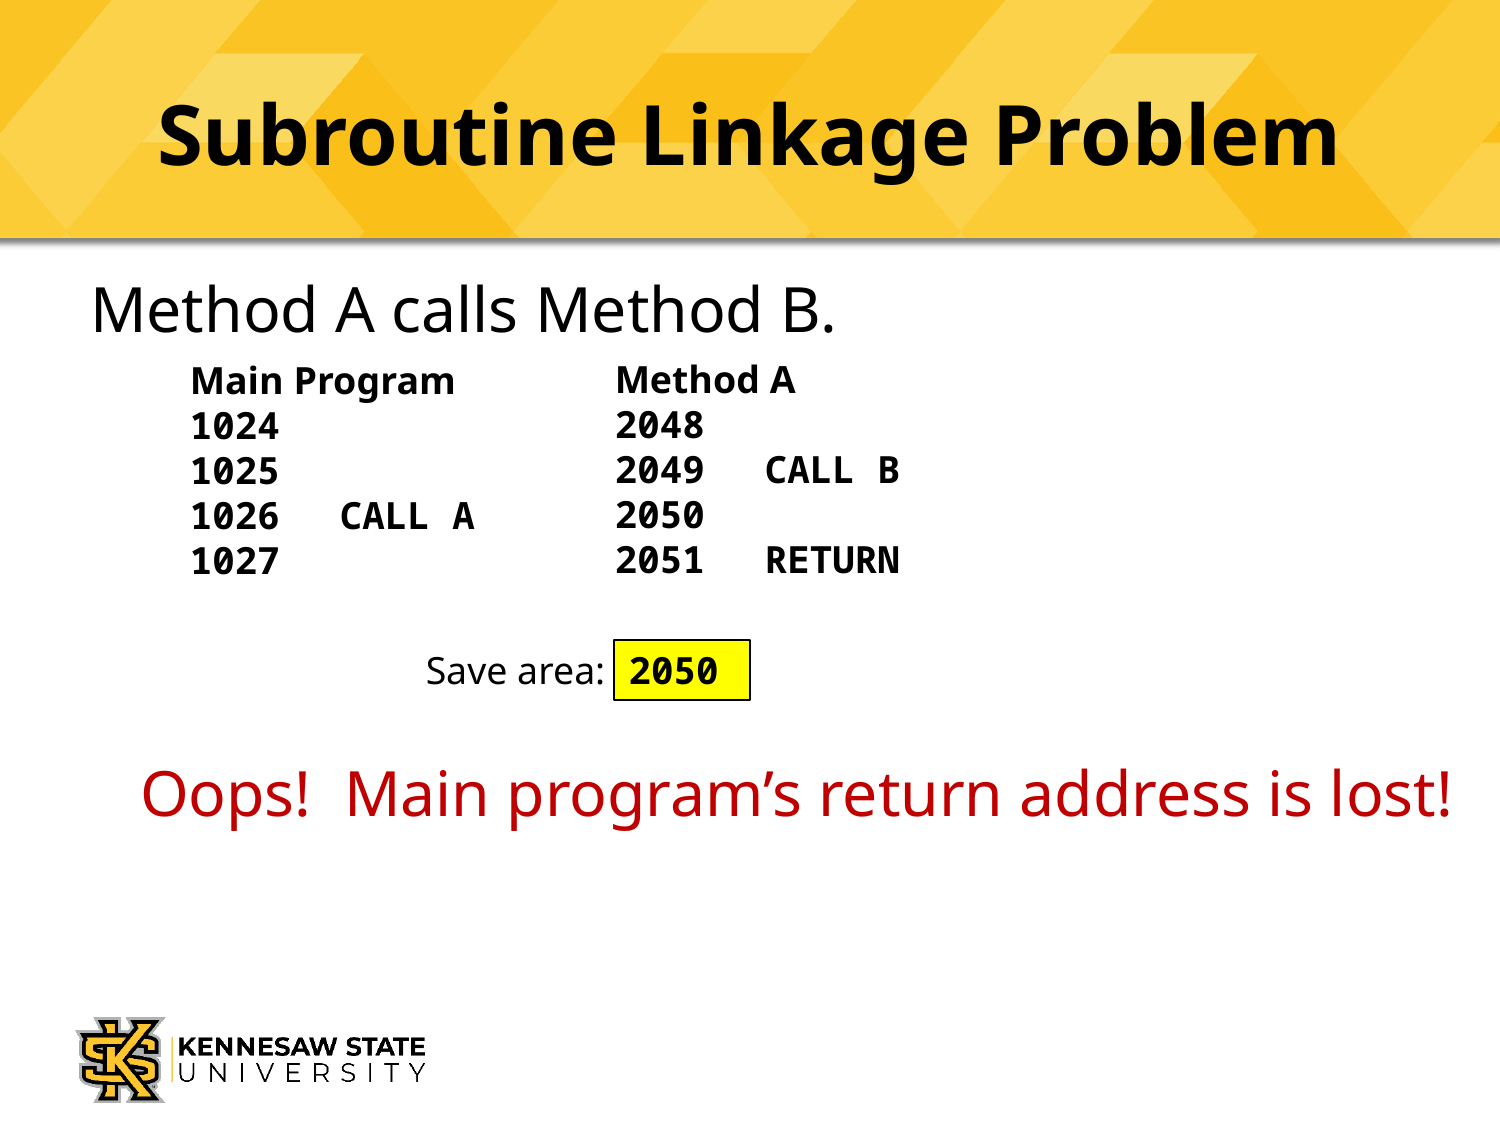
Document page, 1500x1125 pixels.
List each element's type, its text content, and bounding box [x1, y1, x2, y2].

text_box Method A 2048 2049 CALL B 2050 2051 RETURN [600, 348, 1000, 589]
text_box 2050 [639, 639, 750, 700]
text_box Main Program 1024 1025 1026 CALL A 1027 [174, 349, 575, 590]
picture [75, 1017, 425, 1103]
text_box Save area: [411, 639, 639, 700]
title Subroutine Linkage Problem [75, 45, 1425, 233]
list Method A calls Method B. [75, 262, 1425, 402]
picture [0, 0, 1500, 251]
text_box Oops! Main program’s return address is lost! [124, 746, 1475, 886]
